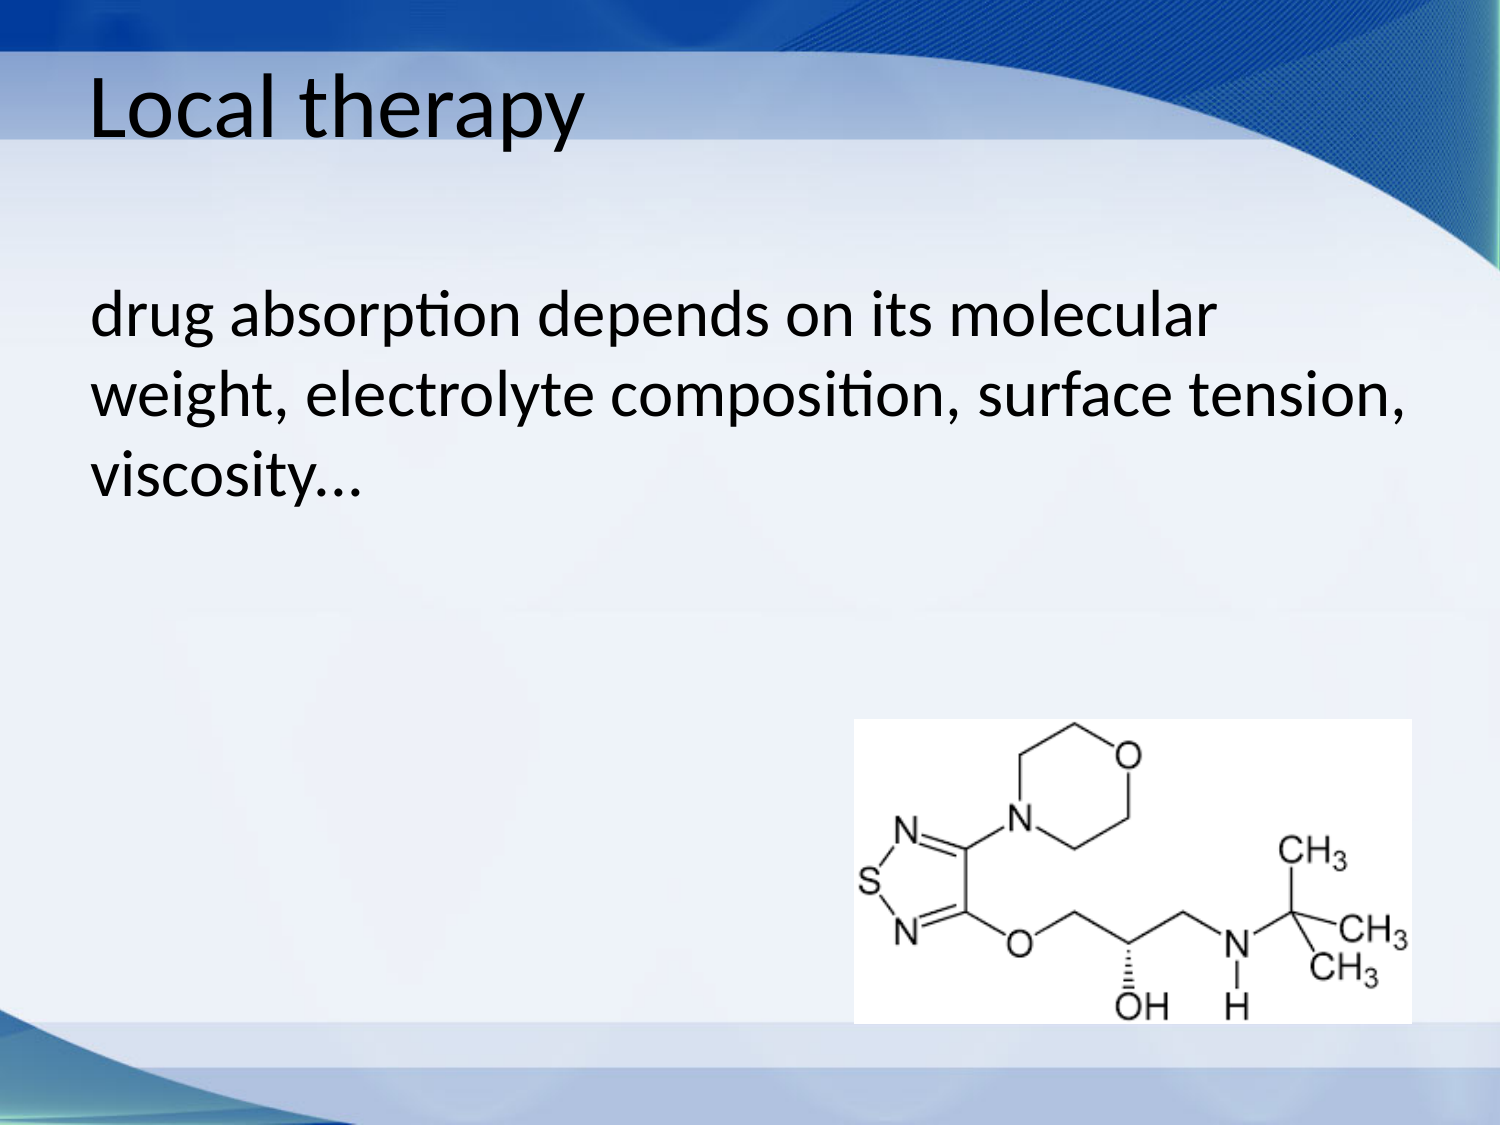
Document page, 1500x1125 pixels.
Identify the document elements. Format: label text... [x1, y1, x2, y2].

picture [0, 0, 1500, 1125]
title Local therapy [73, 7, 1424, 195]
list drug absorption depends on its molecular weight, electrolyte composition, surface tension, viscosity... [75, 262, 1425, 1005]
